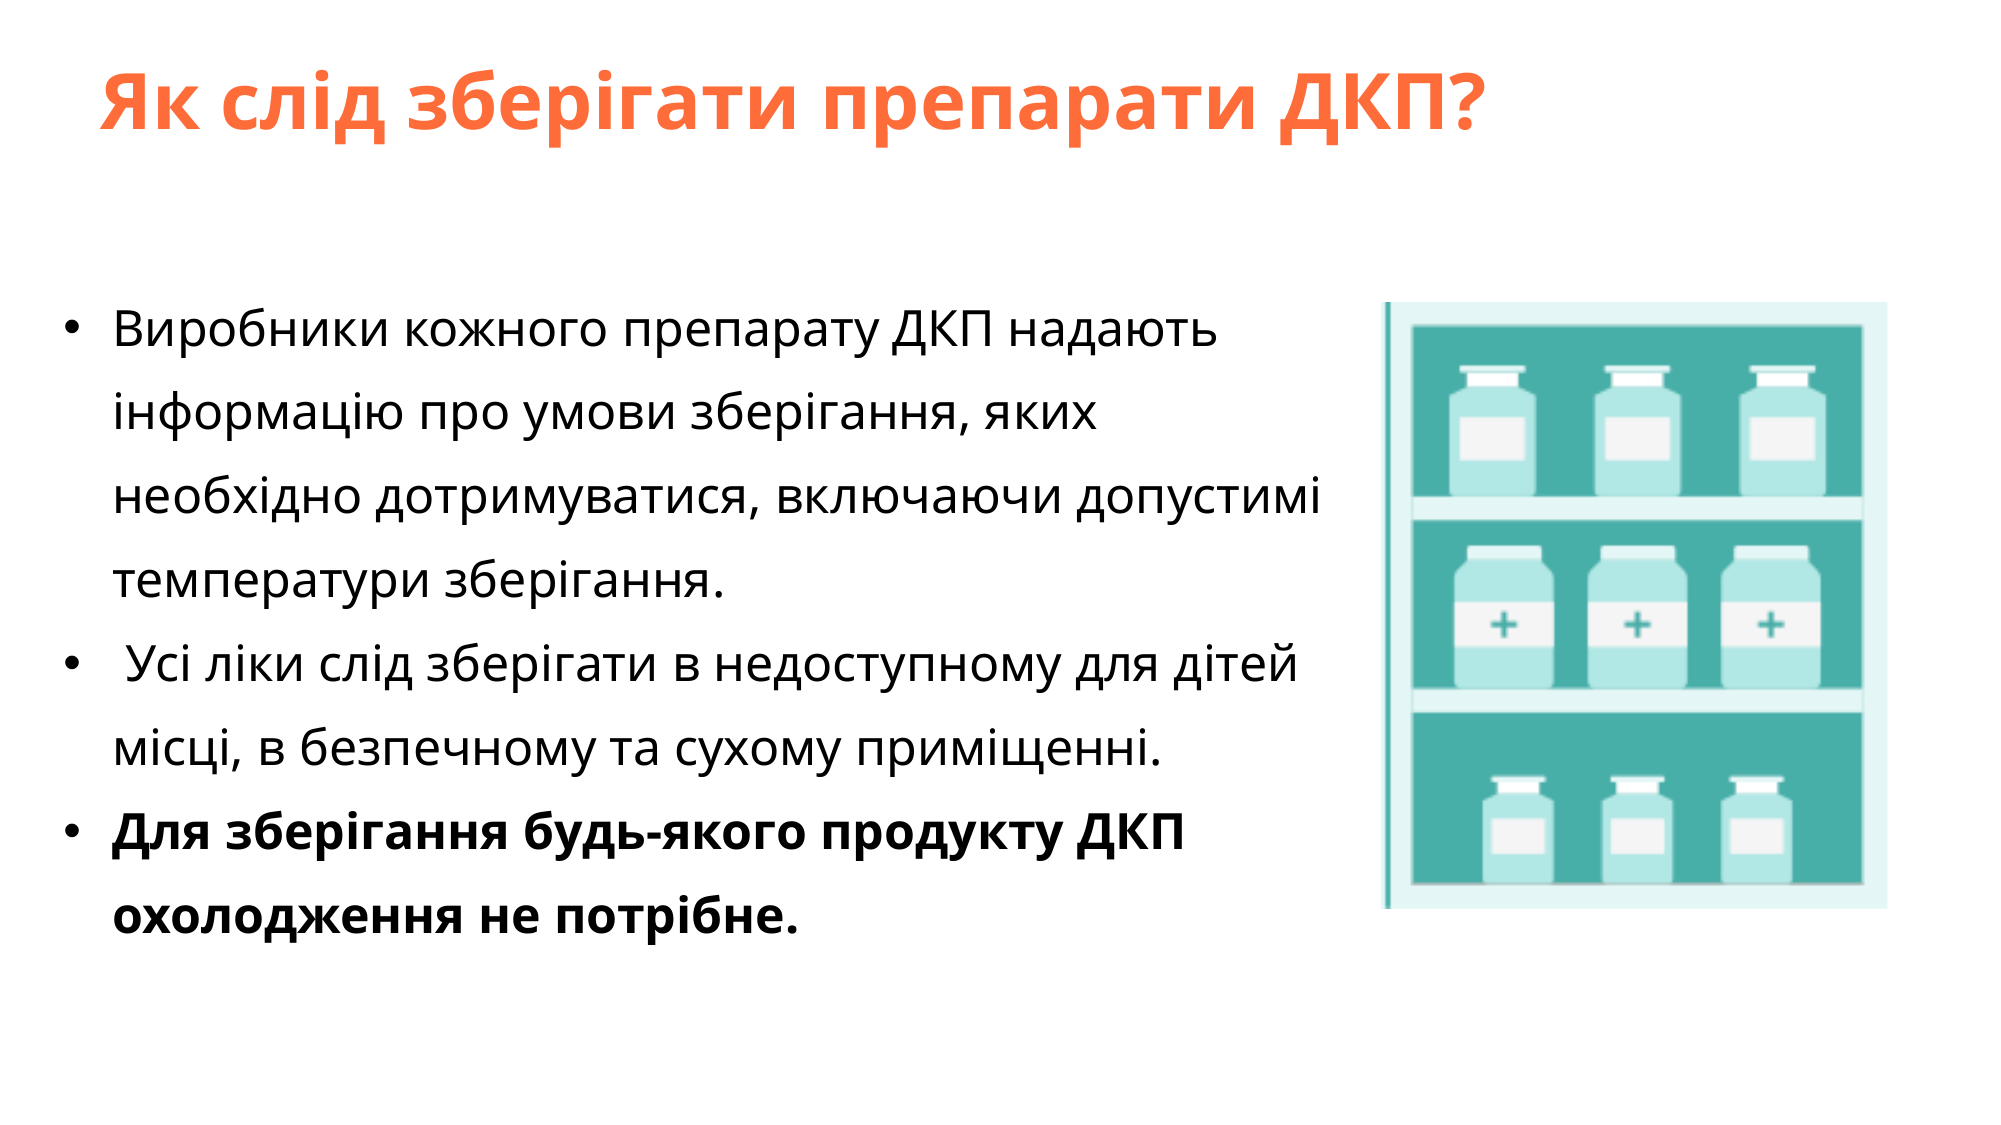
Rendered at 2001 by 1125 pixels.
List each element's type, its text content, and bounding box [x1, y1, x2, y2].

text_box Як слід зберігати препарати ДКП? [100, 60, 1900, 147]
text_box Виробники кожного препарату ДКП надають інформацію про умови зберігання, яких необхідно дотримуватися, включаючи допустимі температури зберігання. Усі ліки слід зберігати в недоступному для дітей місці, в безпечному та сухому приміщенні. Для зберігання будь-якого продукту ДКП охолодження не потрібне. [14, 271, 1354, 944]
text_box [1381, 302, 1888, 909]
